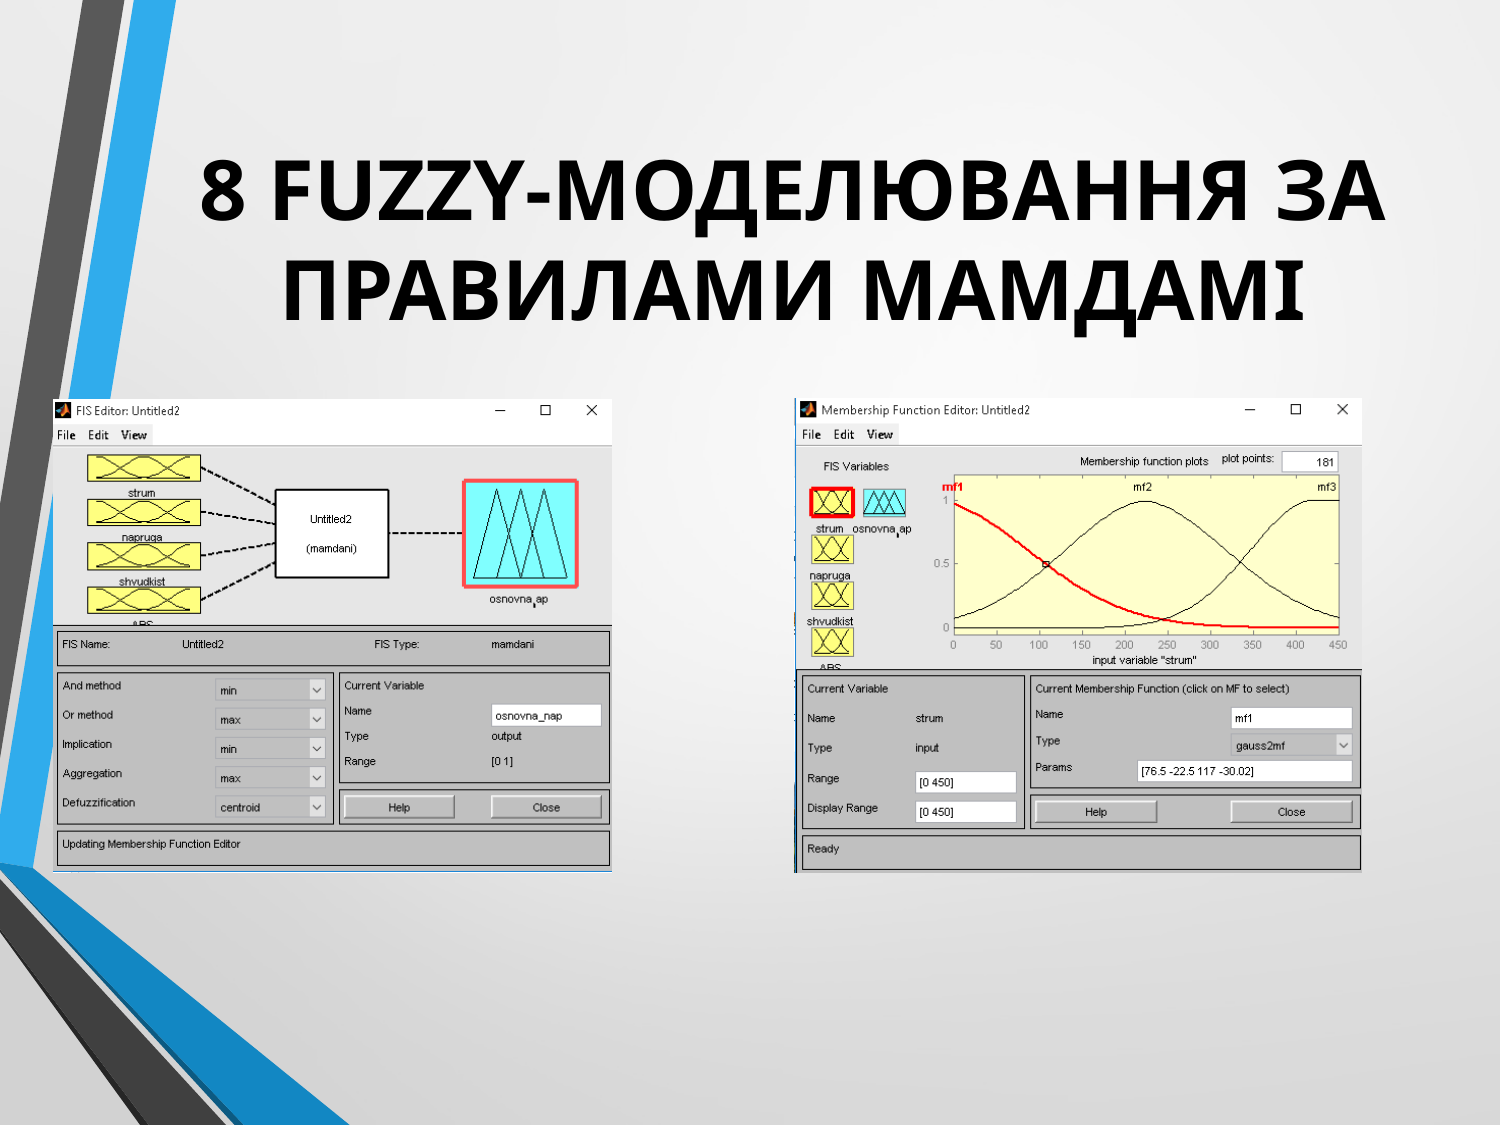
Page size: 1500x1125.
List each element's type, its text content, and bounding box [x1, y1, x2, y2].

picture [52, 399, 612, 873]
title 8 FUZZY-МОДЕЛЮВАННЯ ЗА ПРАВИЛАМИ МАМДАМІ [161, 75, 1425, 400]
picture [794, 398, 1362, 873]
